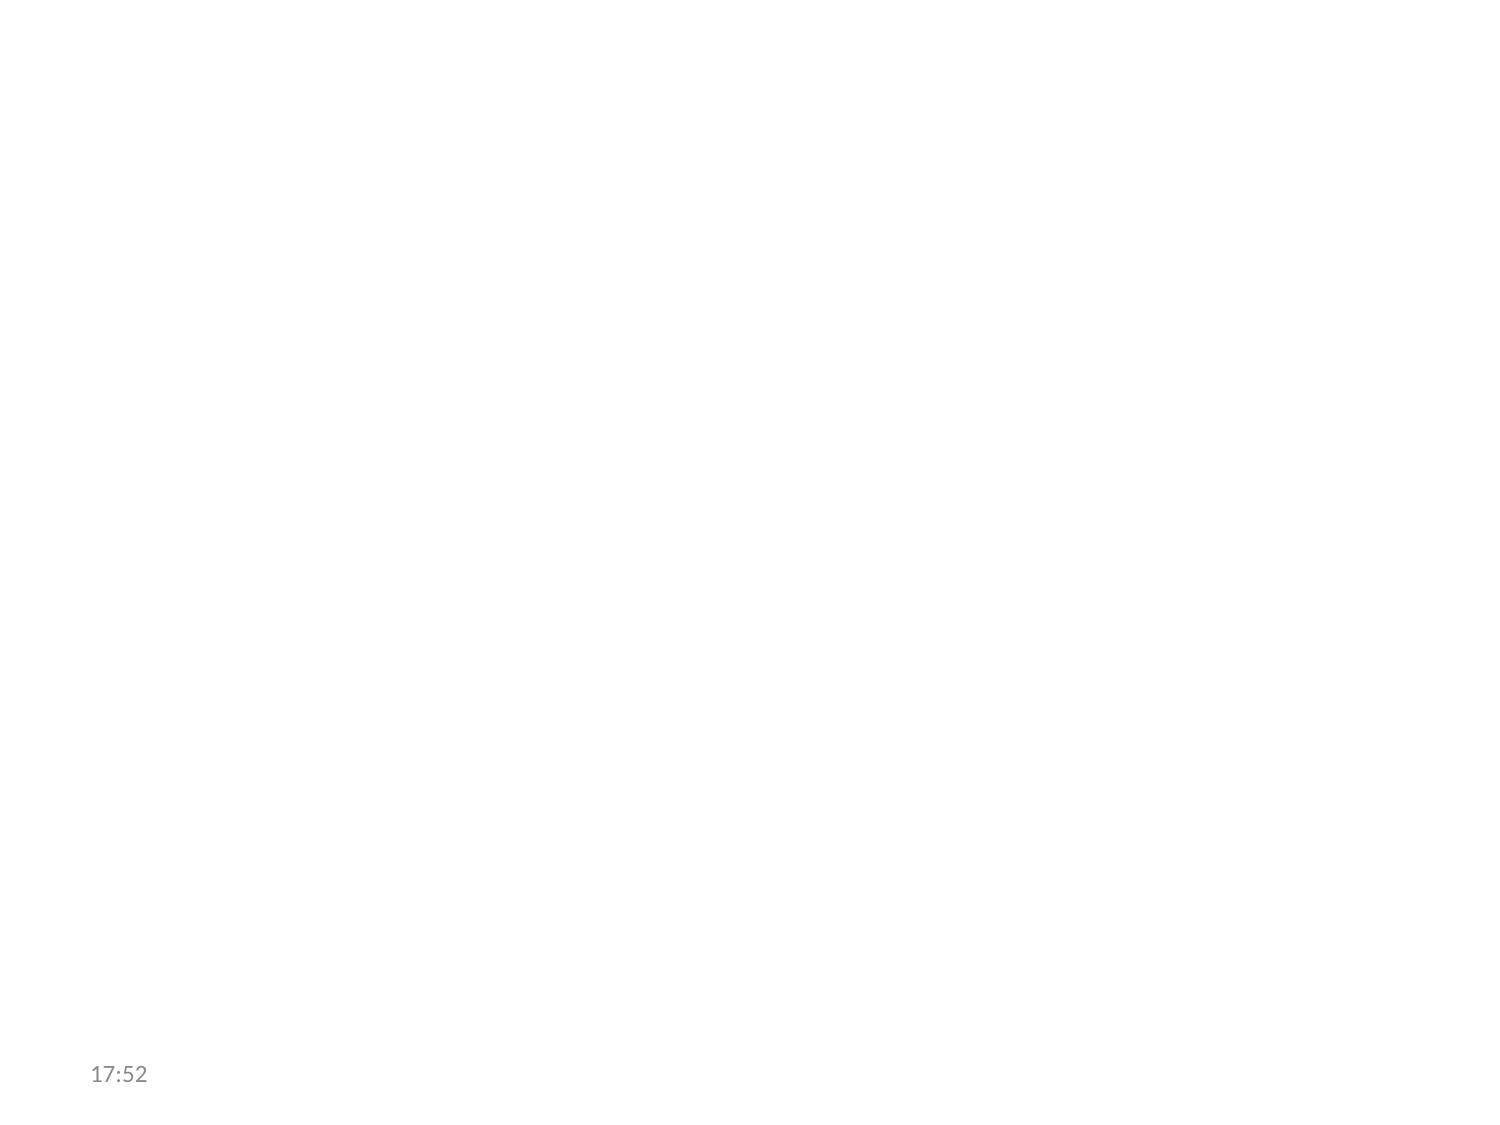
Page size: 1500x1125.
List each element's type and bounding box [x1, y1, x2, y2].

slide_number [75, 1042, 425, 1103]
